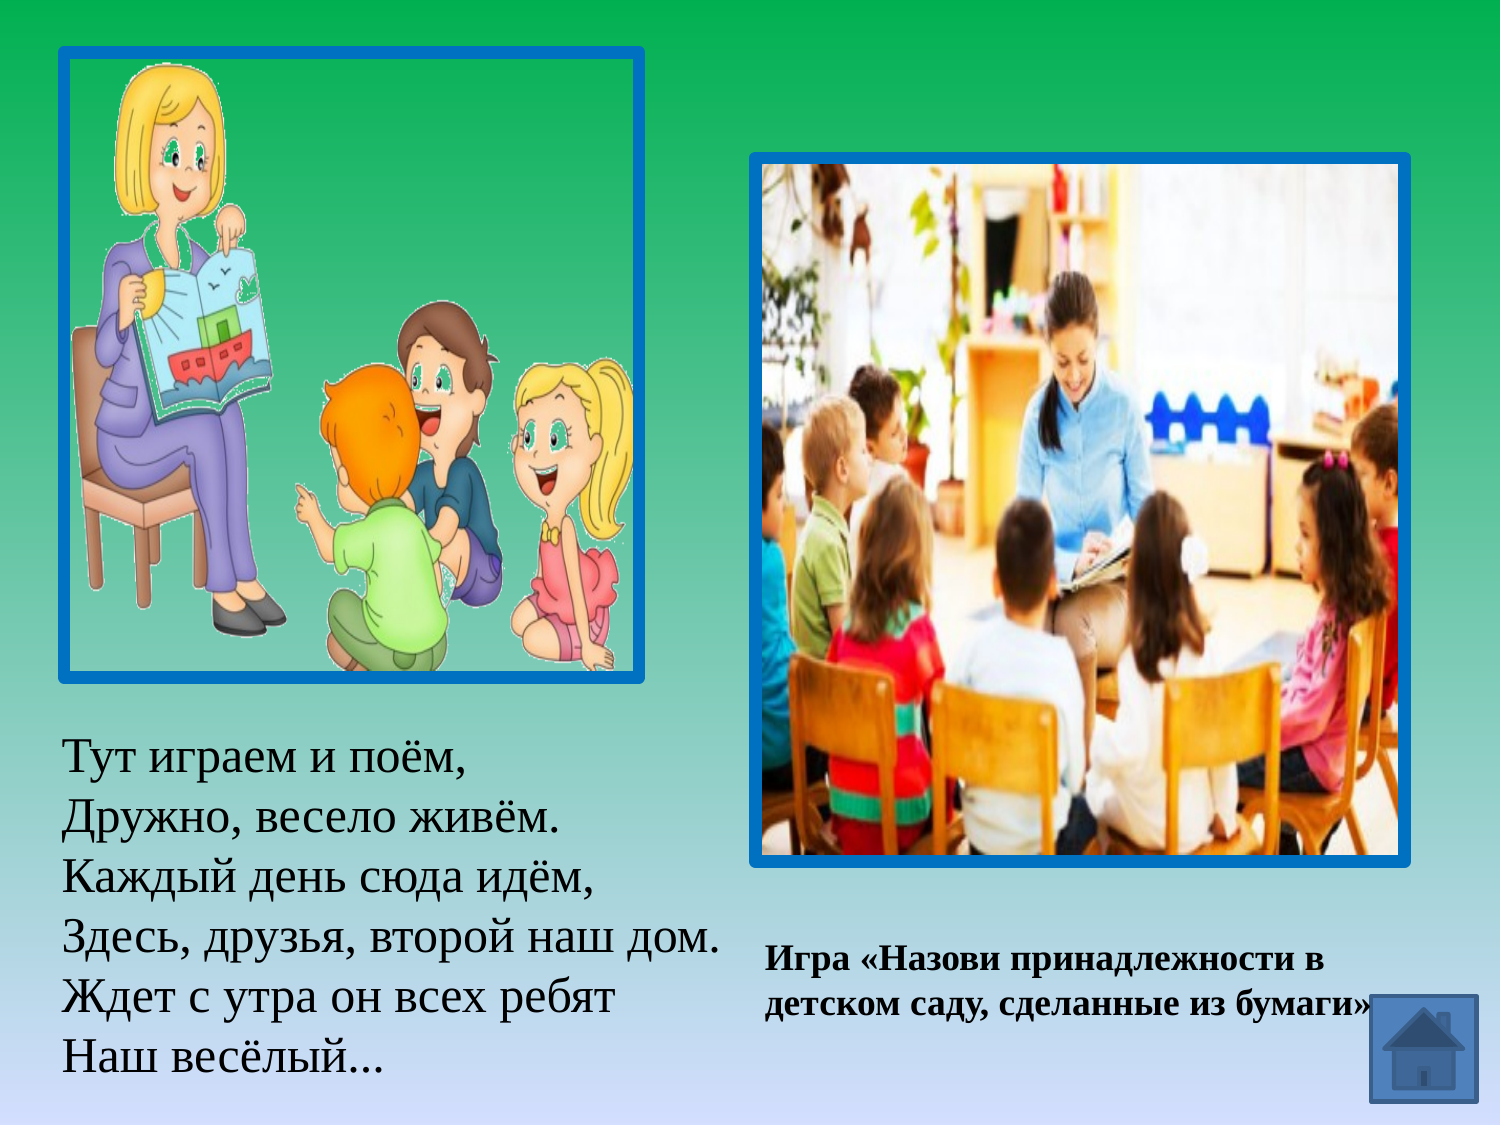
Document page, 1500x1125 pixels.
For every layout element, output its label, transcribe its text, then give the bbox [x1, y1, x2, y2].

picture [761, 163, 1399, 856]
text_box Игра «Назови принадлежности в детском саду, сделанные из бумаги» [750, 925, 1418, 1031]
text_box Тут играем и поём, Дружно, весело живём. Каждый день сюда идём, Здесь, друзья, второй наш дом. Ждет с утра он всех ребят Наш весёлый... [46, 714, 823, 1125]
text_box [1369, 994, 1479, 1104]
picture [70, 58, 634, 672]
